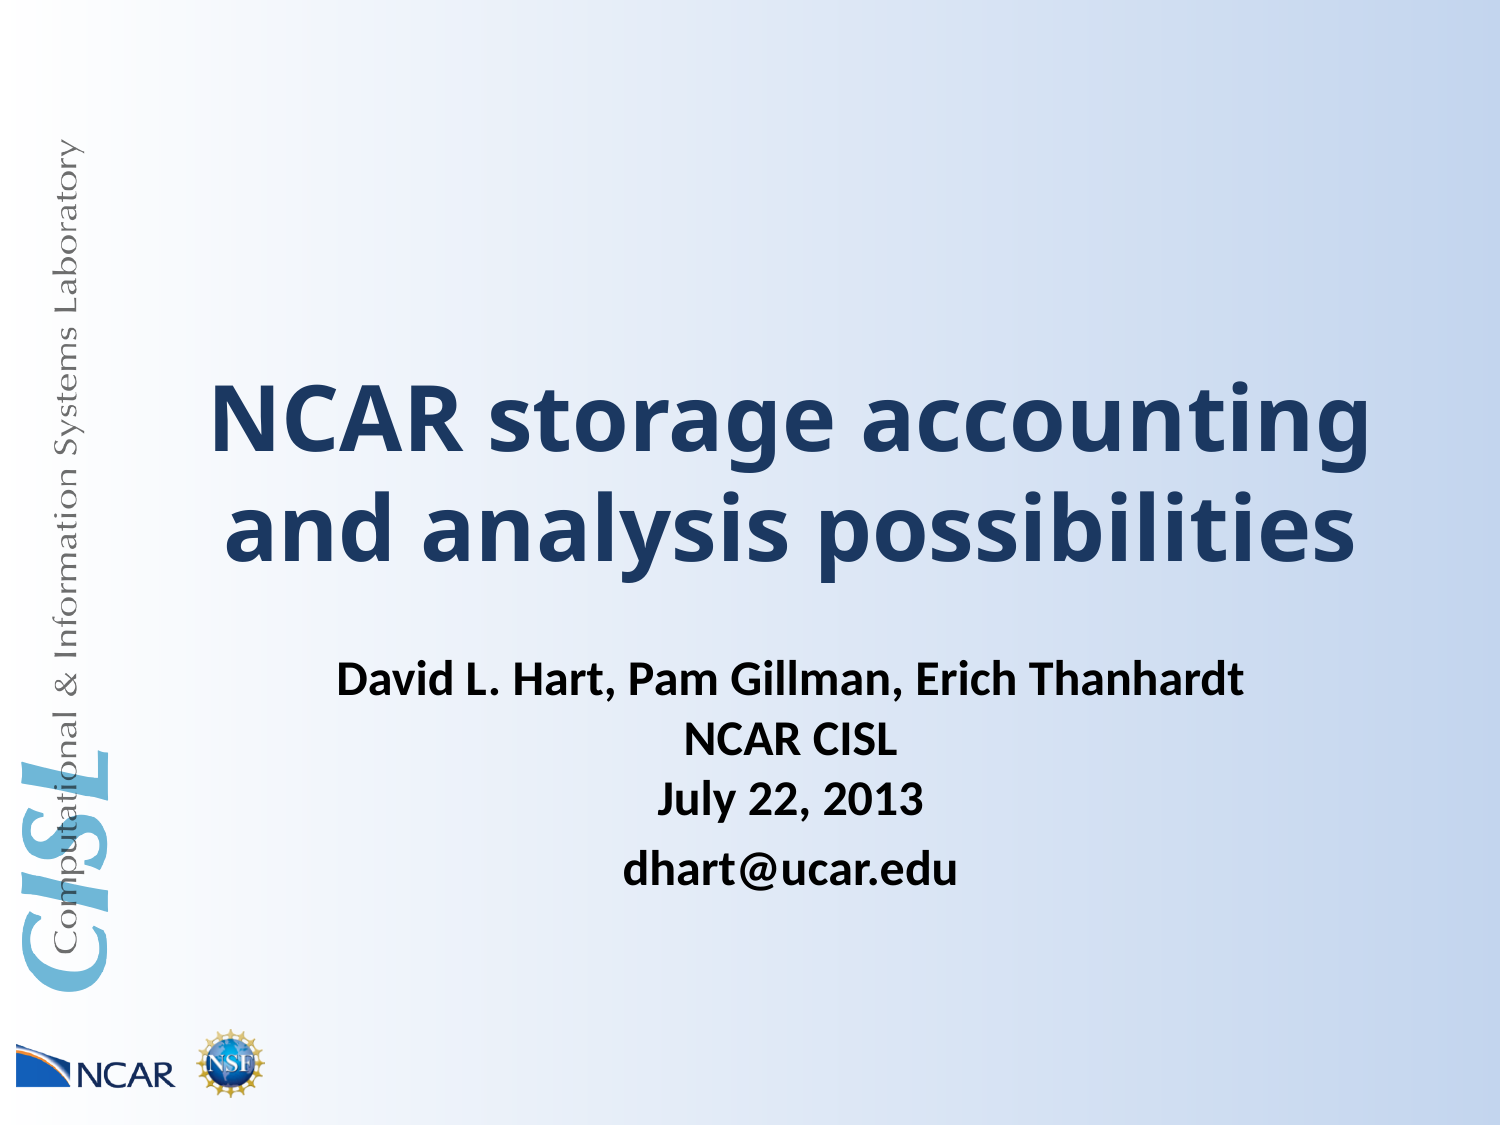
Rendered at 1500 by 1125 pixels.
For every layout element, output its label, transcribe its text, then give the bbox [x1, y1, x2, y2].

picture [16, 1039, 180, 1090]
title NCAR storage accounting and analysis possibilities [152, 349, 1429, 591]
picture [16, 112, 134, 1012]
picture [196, 1028, 265, 1098]
subtitle David L. Hart, Pam Gillman, Erich Thanhardt NCAR CISL July 22, 2013 dhart@ucar.edu [265, 637, 1316, 926]
